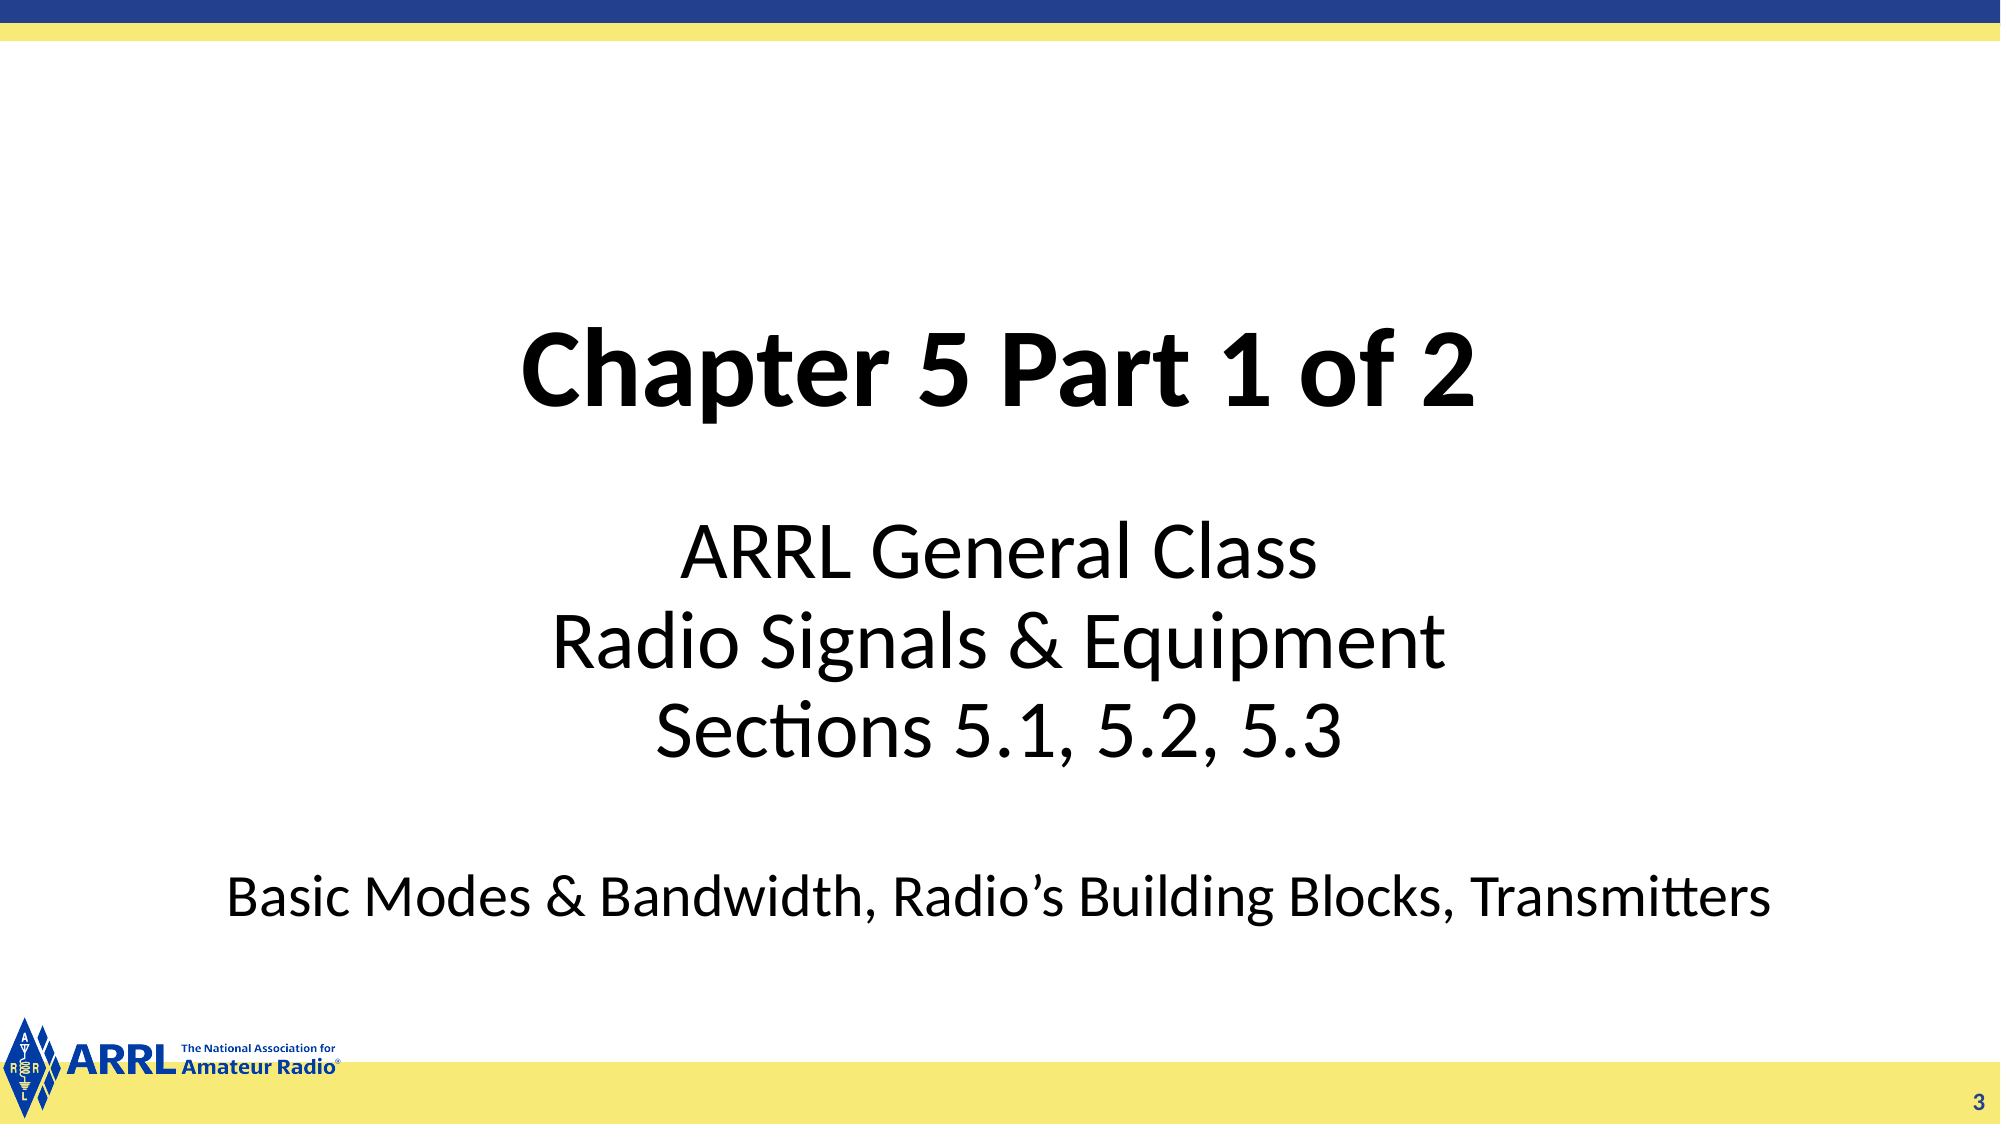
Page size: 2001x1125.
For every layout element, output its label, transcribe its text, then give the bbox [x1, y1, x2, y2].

title Chapter 5 Part 1 of 2 ARRL General Class Radio Signals & Equipment Sections 5.1, 5.2, 5.3 Basic Modes & Bandwidth, Radio’s Building Blocks, Transmitters [99, 299, 1900, 1038]
picture [1, 1015, 342, 1121]
